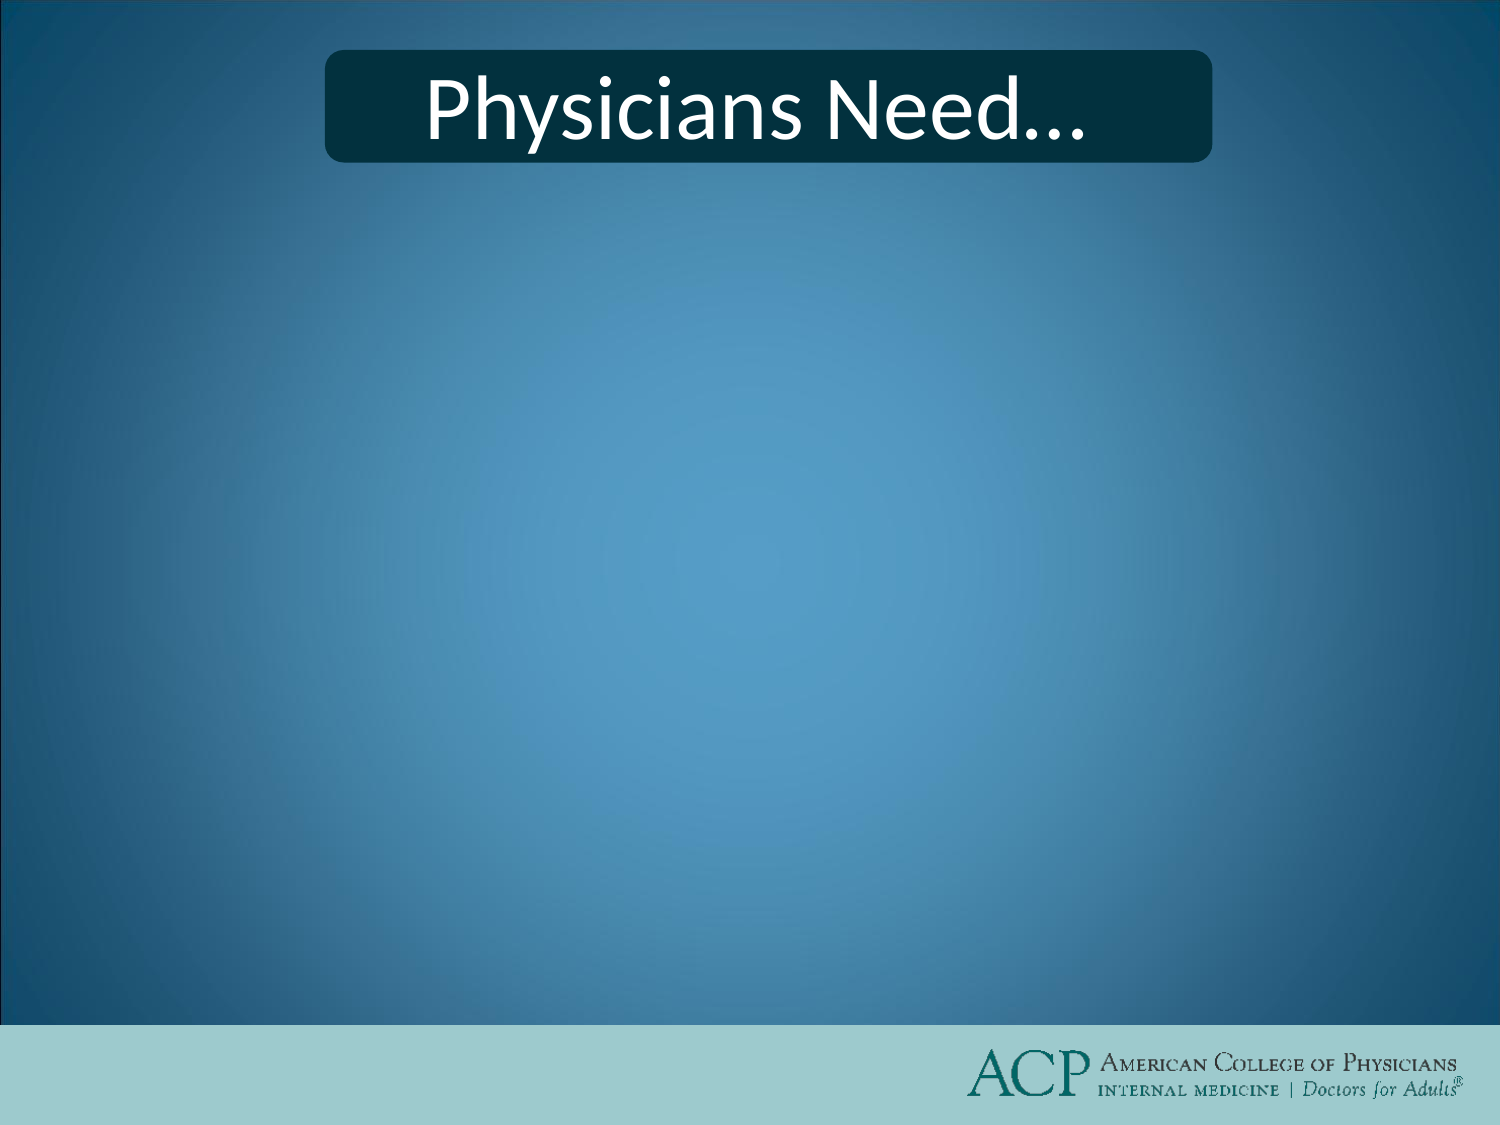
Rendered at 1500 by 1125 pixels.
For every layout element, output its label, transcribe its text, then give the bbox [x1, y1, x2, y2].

picture [967, 1049, 1463, 1099]
picture [0, 0, 1500, 1025]
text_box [187, 199, 1338, 959]
title Physicians Need… [187, 24, 1326, 182]
